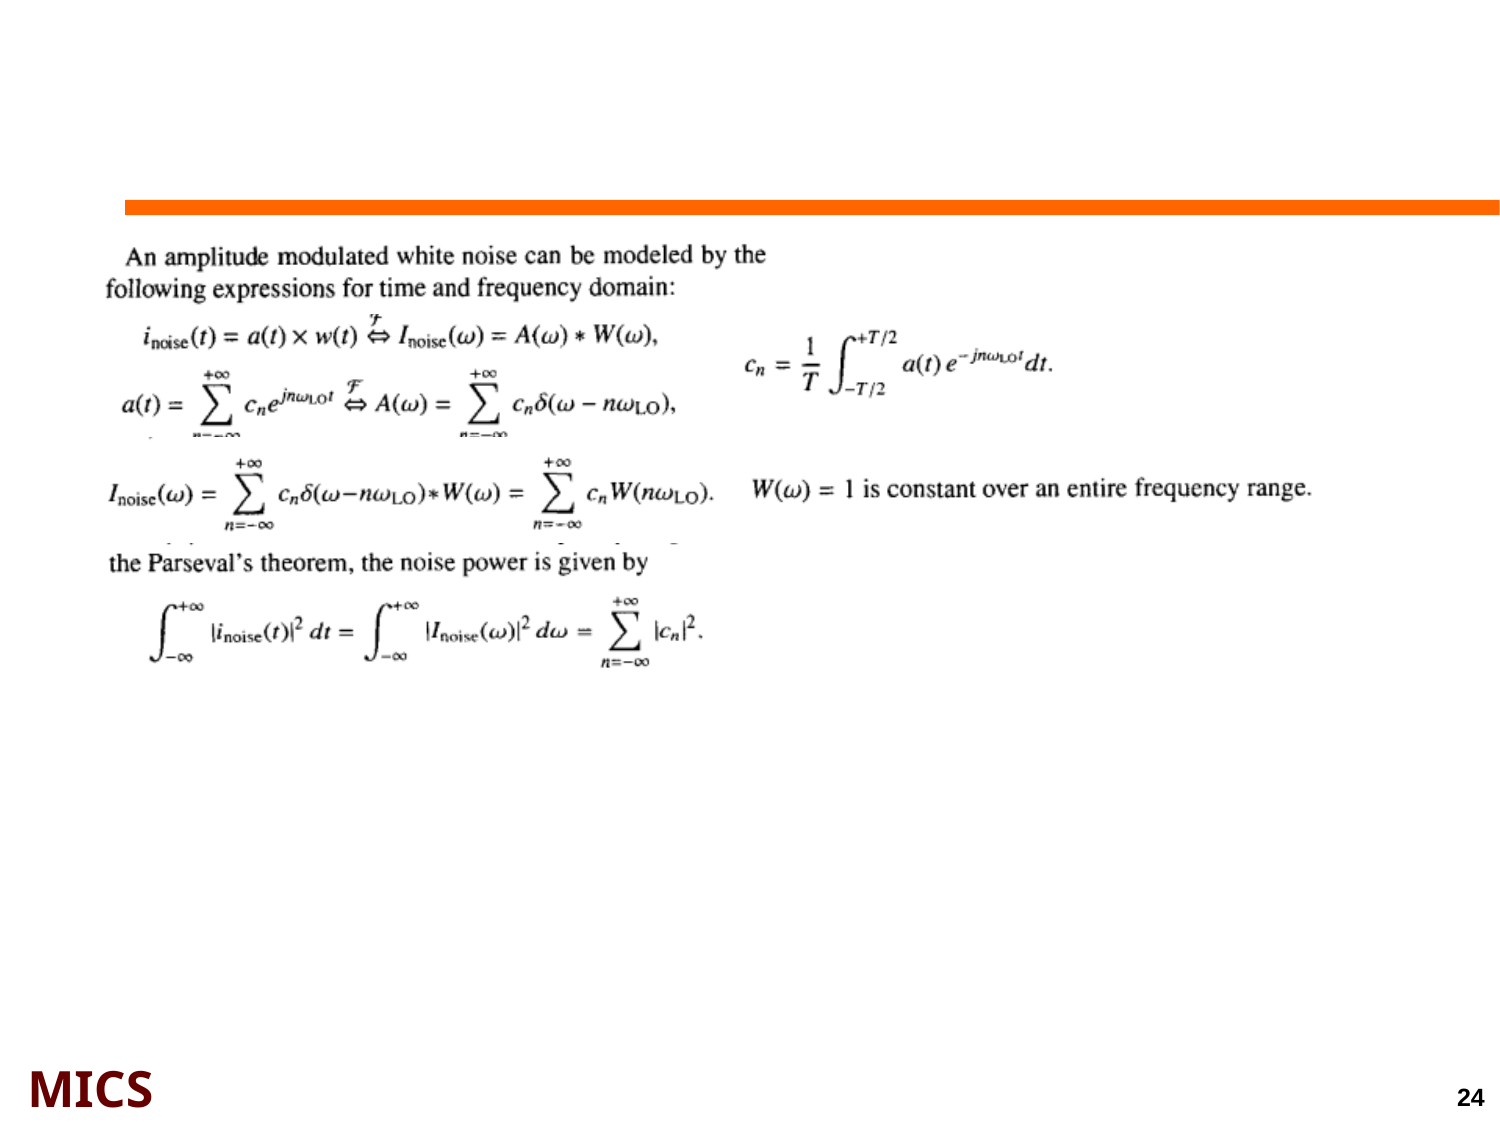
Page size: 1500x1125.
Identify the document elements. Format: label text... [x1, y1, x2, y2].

picture [89, 235, 786, 679]
picture [724, 316, 1085, 412]
picture [749, 473, 1318, 508]
slide_number 24 [1425, 1067, 1500, 1125]
